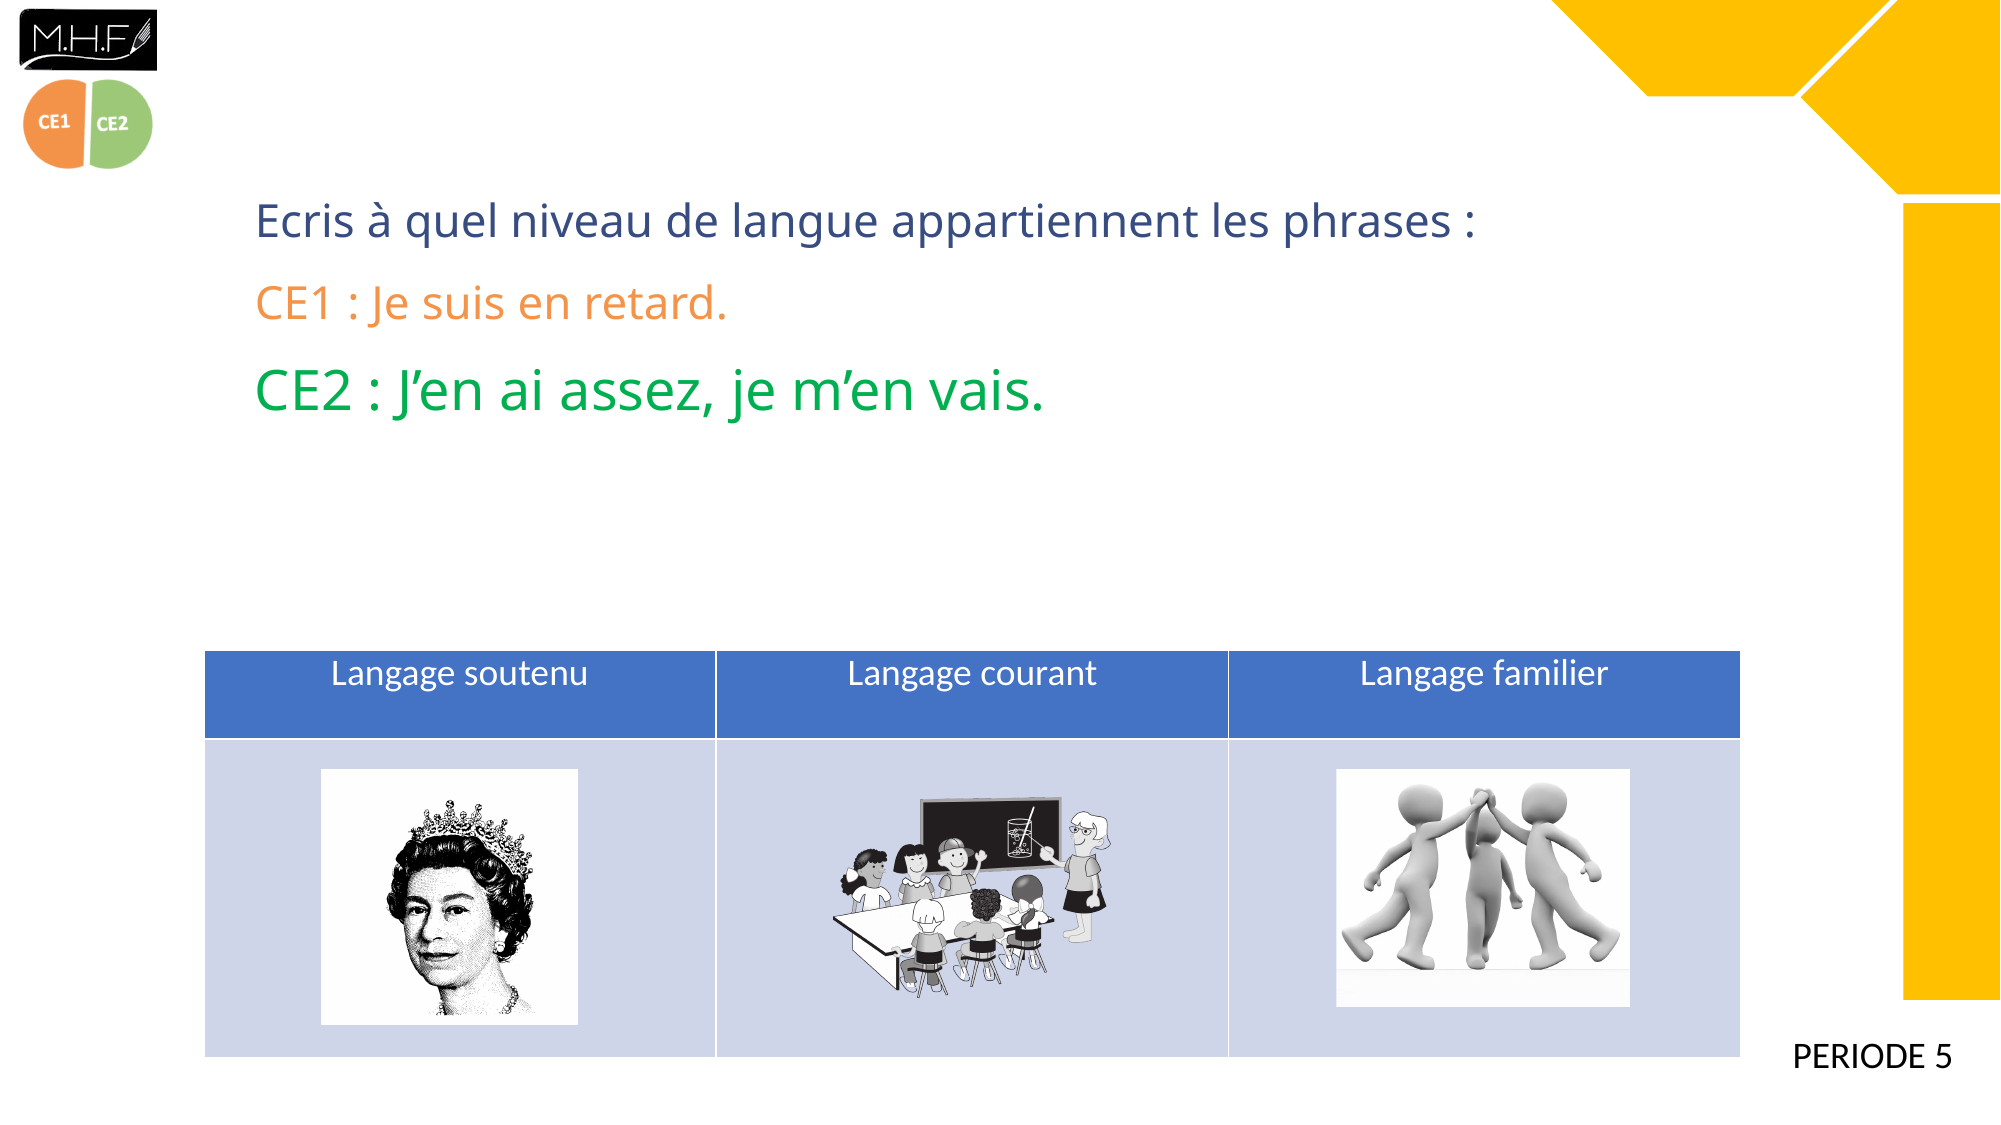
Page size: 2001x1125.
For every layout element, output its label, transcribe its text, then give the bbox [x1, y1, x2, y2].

text_box PERIODE 5 [1364, 1023, 1969, 1125]
picture [1336, 769, 1630, 1007]
table_cell [1229, 740, 1740, 1057]
picture [321, 769, 578, 1025]
table_header Langage soutenu [205, 651, 715, 738]
picture [833, 797, 1111, 998]
table_header Langage courant [717, 651, 1228, 738]
table_header Langage familier [1229, 651, 1740, 738]
title Ecris à quel niveau de langue appartiennent les phrases : CE1 : Je suis en retard. CE2 : J’en ai assez, je m’en vais. [239, 187, 1650, 500]
text_box [1902, 202, 2000, 1001]
text_box [1549, 0, 1892, 98]
picture [1, 7, 177, 207]
table_cell [205, 740, 715, 1057]
text_box [1799, 0, 2000, 196]
table_cell [717, 740, 1228, 1057]
